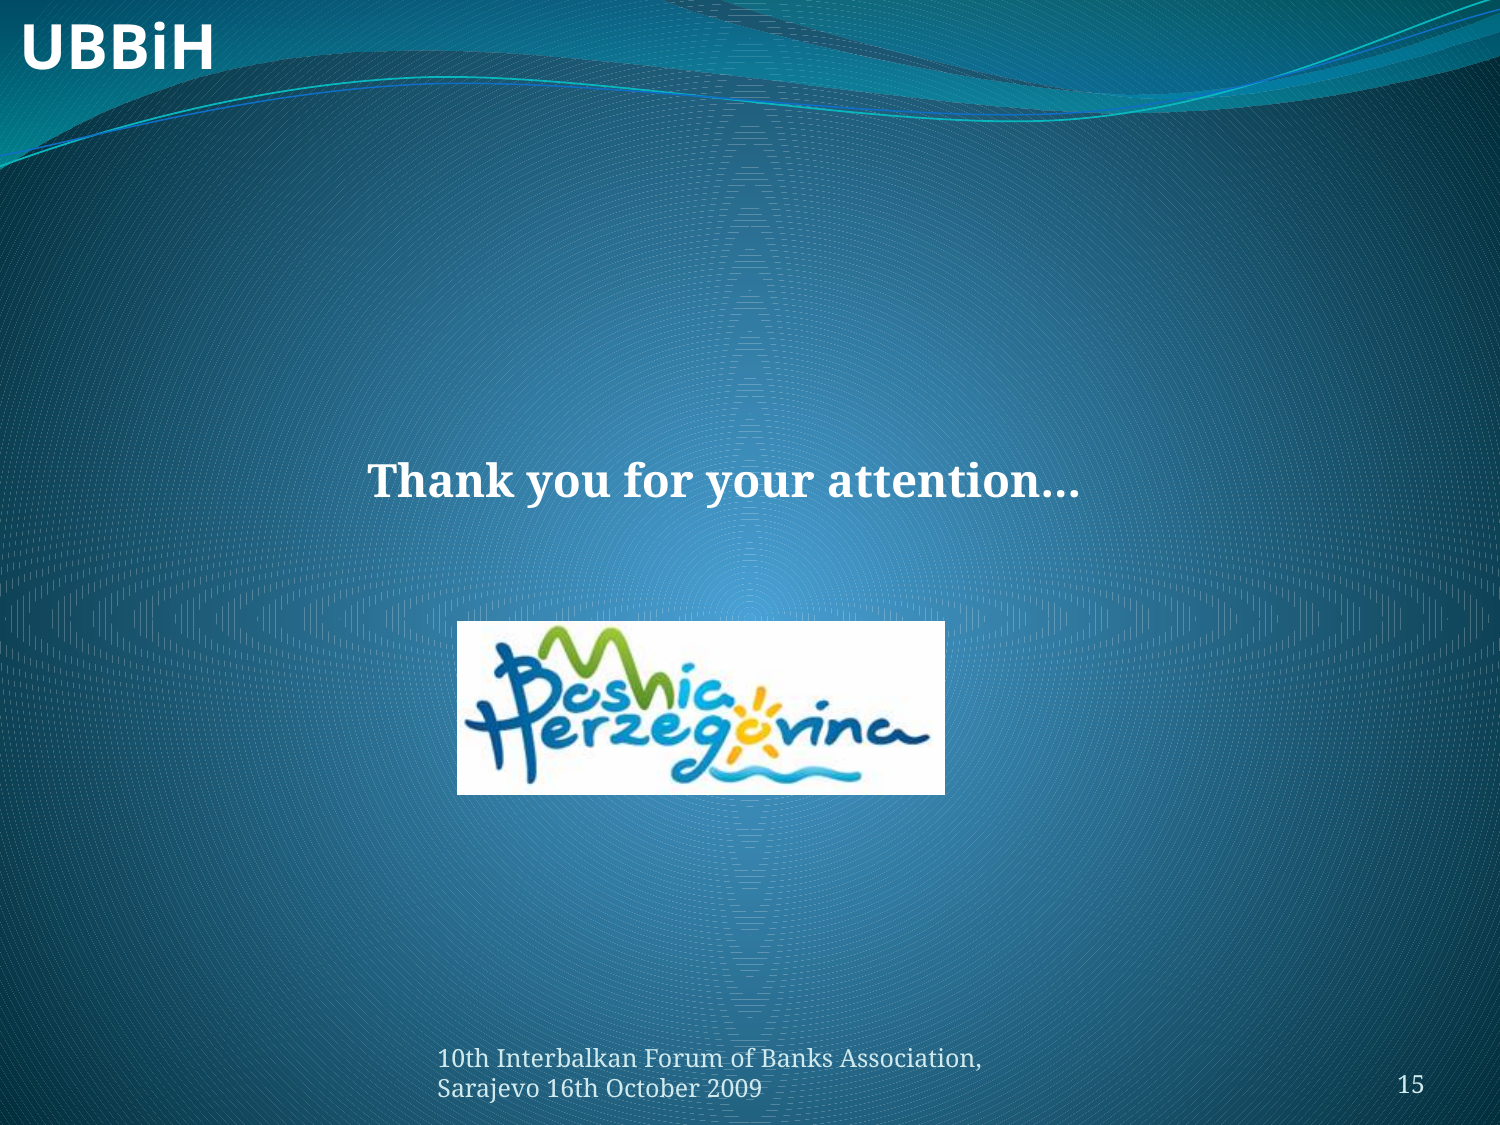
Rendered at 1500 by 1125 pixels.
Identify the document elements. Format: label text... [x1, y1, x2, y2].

slide_number 15 [1299, 1042, 1425, 1103]
text_box UBBiH [4, 0, 233, 90]
footer 10th Interbalkan Forum of Banks Association, Sarajevo 16th October 2009 [437, 1042, 988, 1103]
picture [456, 620, 945, 795]
list Thank you for your attention... [86, 443, 1363, 692]
